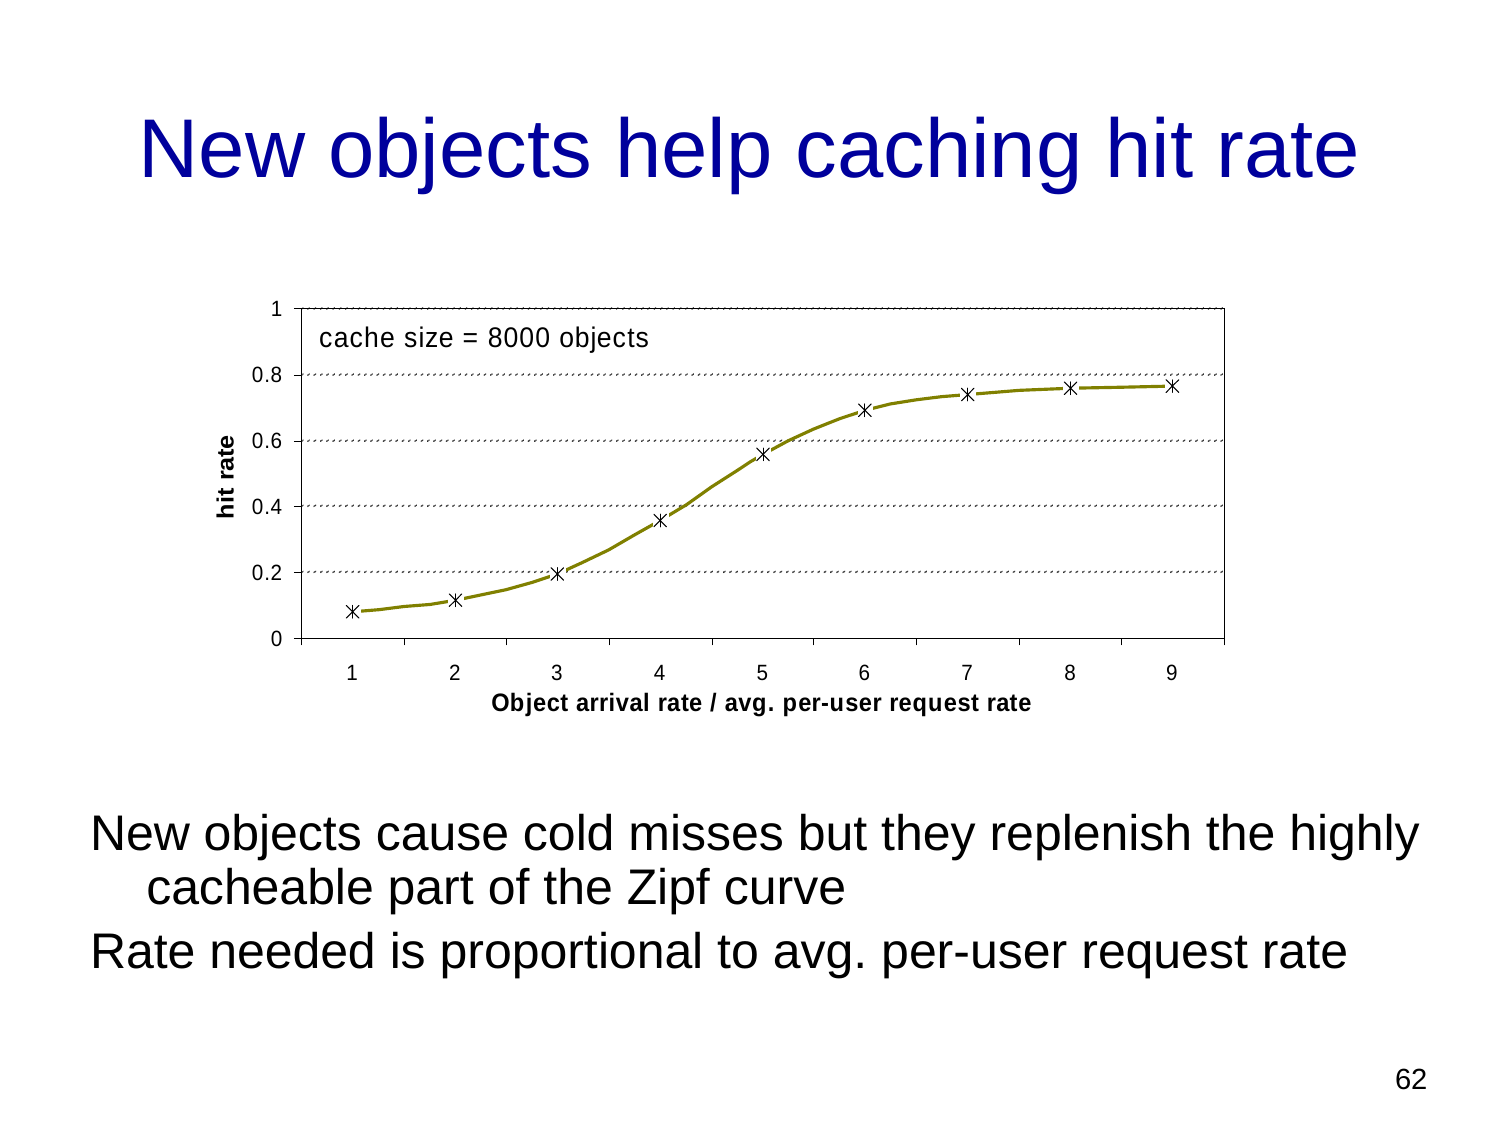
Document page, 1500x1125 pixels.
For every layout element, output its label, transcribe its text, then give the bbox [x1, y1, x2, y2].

slide_number 62 [1092, 1024, 1443, 1103]
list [200, 284, 1230, 732]
list New objects cause cold misses but they replenish the highly cacheable part of the Zipf curve Rate needed is proportional to avg. per-user request rate [74, 799, 1476, 1051]
title New objects help caching hit rate [112, 49, 1388, 238]
